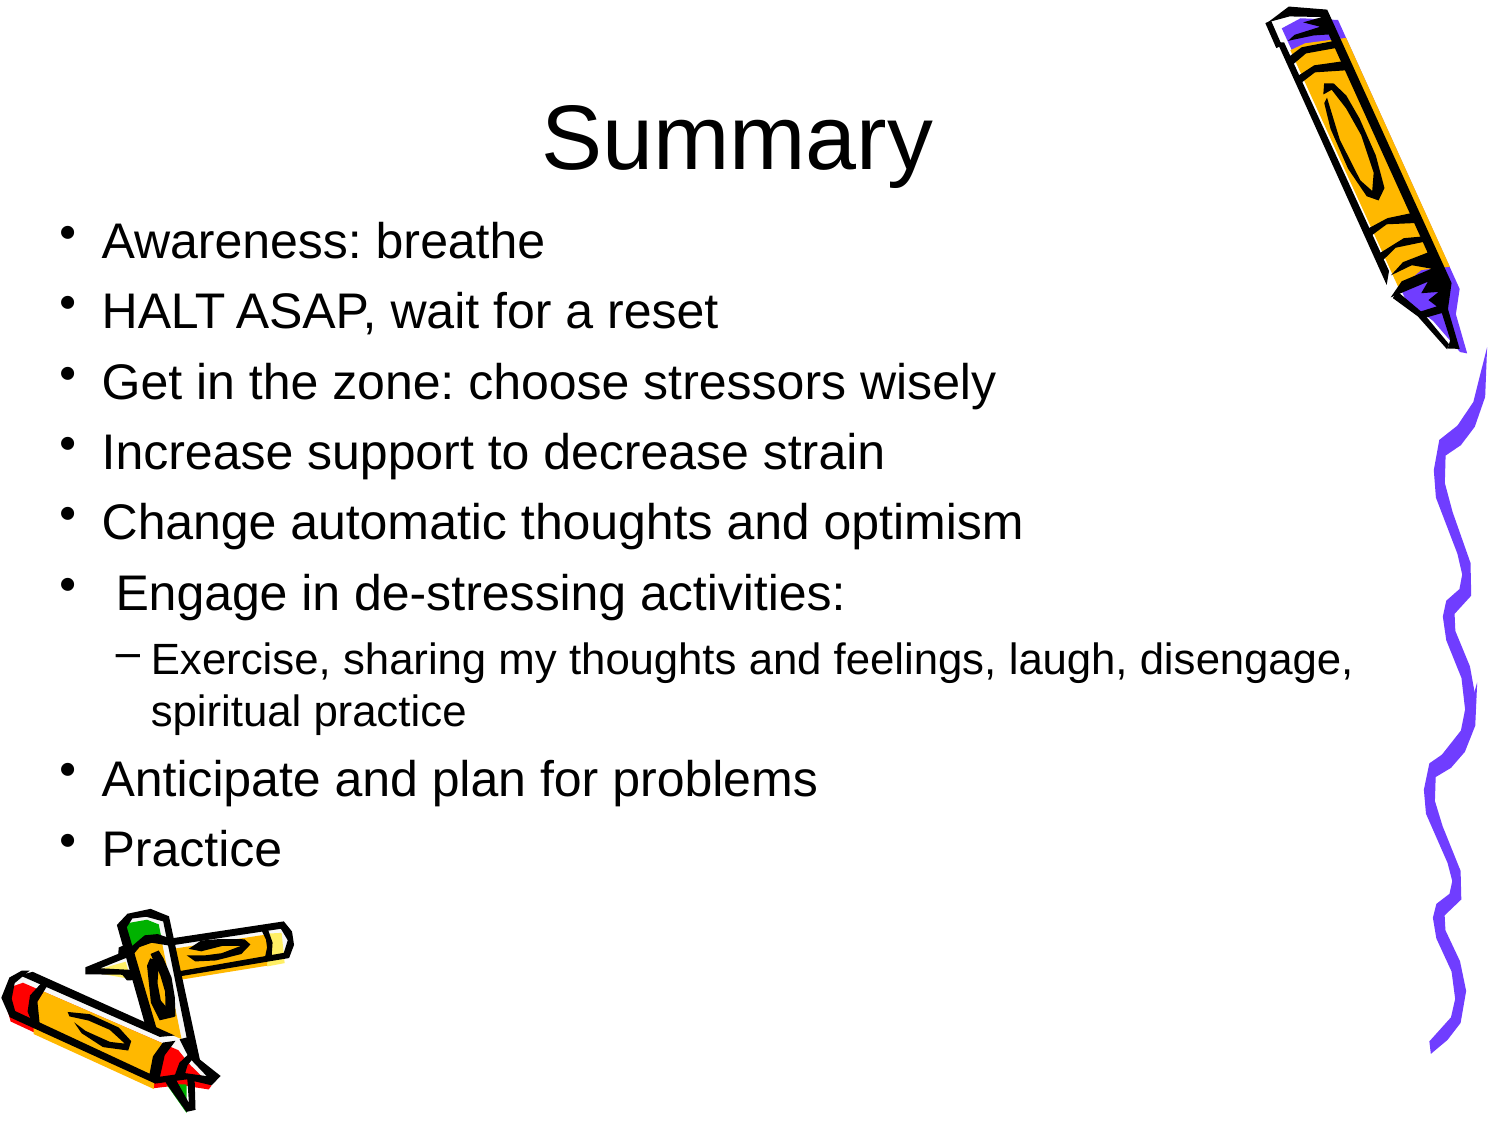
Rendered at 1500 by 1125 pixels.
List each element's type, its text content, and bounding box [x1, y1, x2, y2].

list Awareness: breathe HALT ASAP, wait for a reset Get in the zone: choose stressors wisely Increase support to decrease strain Change automatic thoughts and optimism Engage in de-stressing activities: Exercise, sharing my thoughts and feelings, laugh, disengage, spiritual practice Anticipate and plan for problems Practice [58, 207, 1460, 884]
title Summary [99, 0, 1376, 188]
